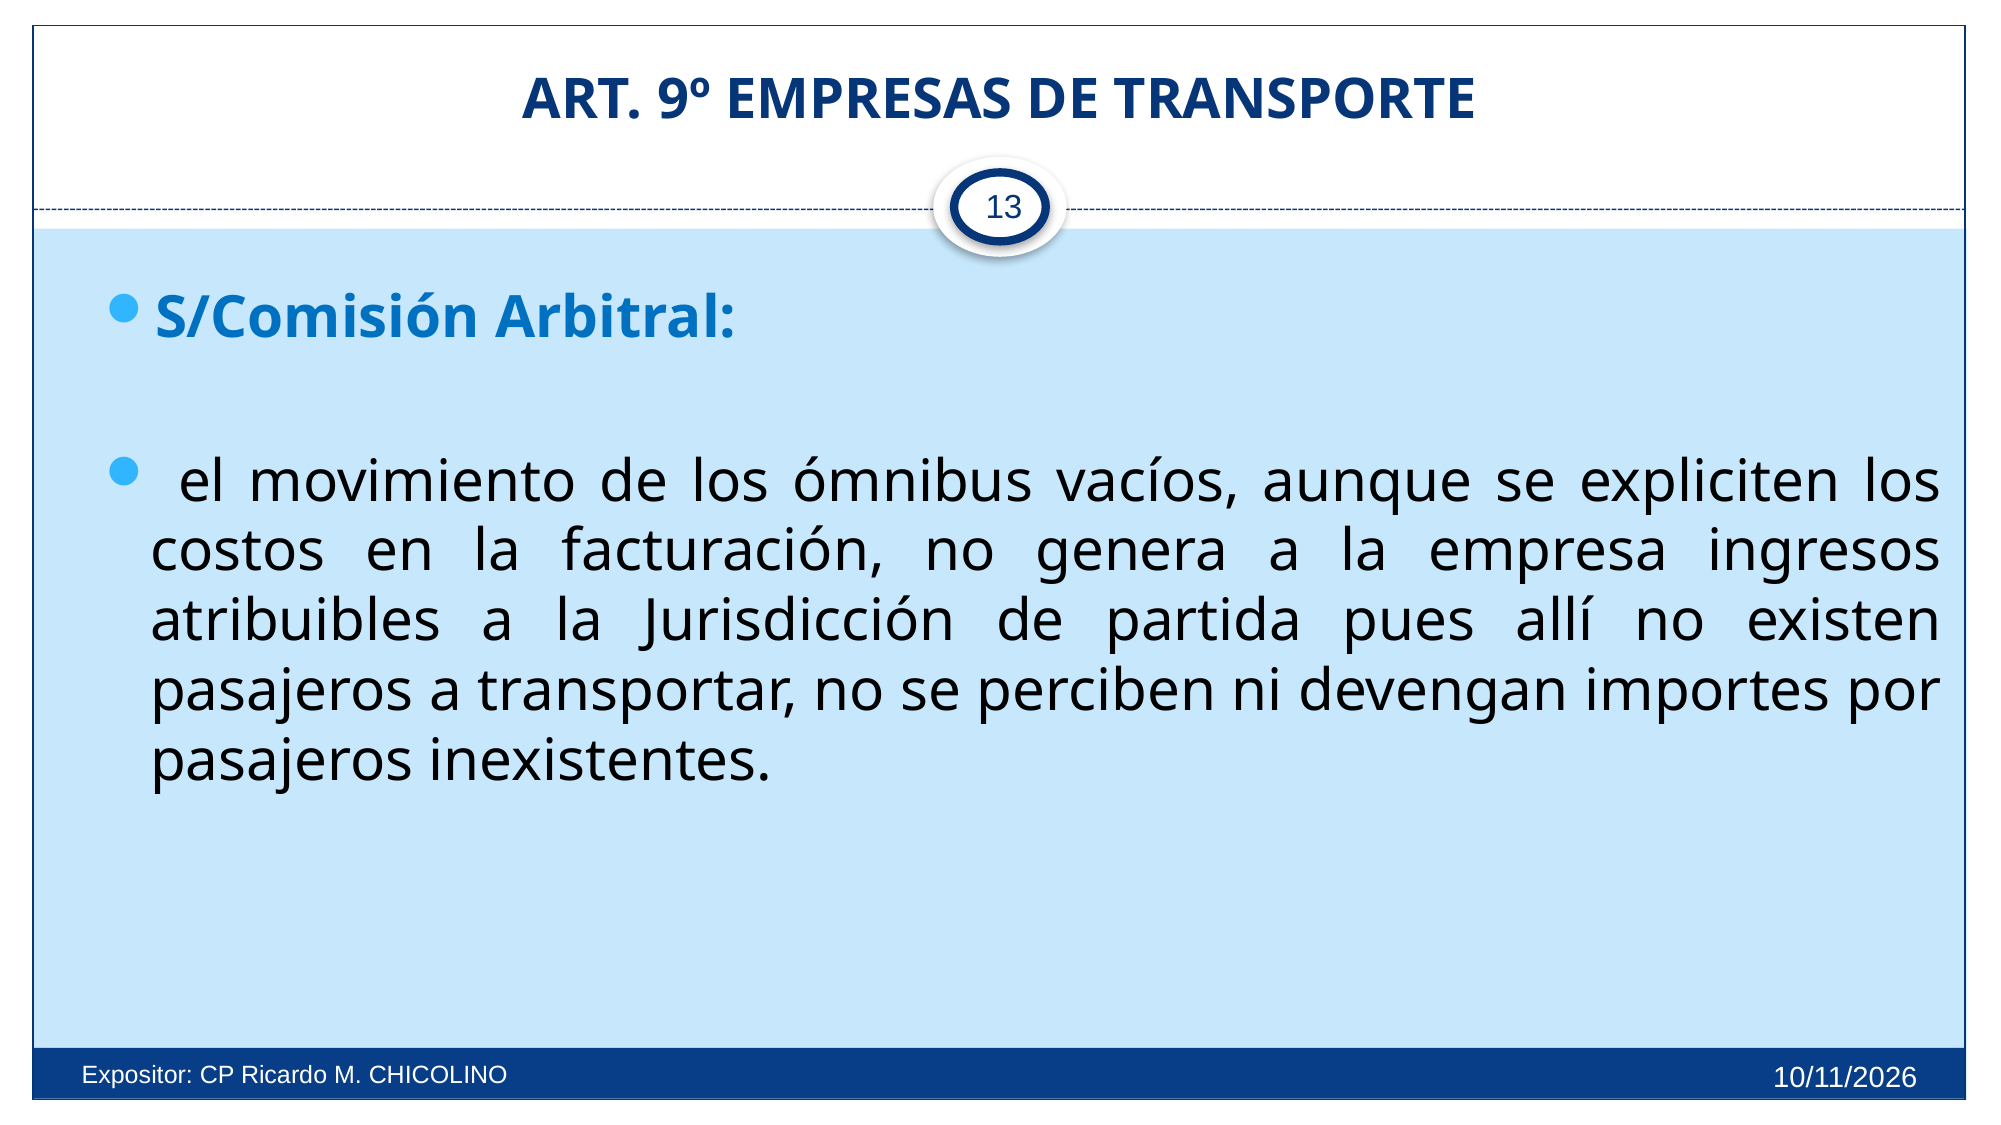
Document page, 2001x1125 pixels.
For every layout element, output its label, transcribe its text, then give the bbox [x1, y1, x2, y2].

title ART. 9º EMPRESAS DE TRANSPORTE [324, 54, 1675, 138]
footer Expositor: CP Ricardo M. CHICOLINO [66, 1051, 850, 1112]
slide_number 13 [954, 168, 1055, 241]
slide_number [1266, 1050, 1933, 1111]
list S/Comisión Arbitral: el movimiento de los ómnibus vacíos, aunque se expliciten los costos en la facturación, no genera a la empresa ingresos atribuibles a la Jurisdicción de partida pues allí no existen pasajeros a transportar, no se perciben ni devengan importes por pasajeros inexistentes. [90, 272, 1957, 1006]
